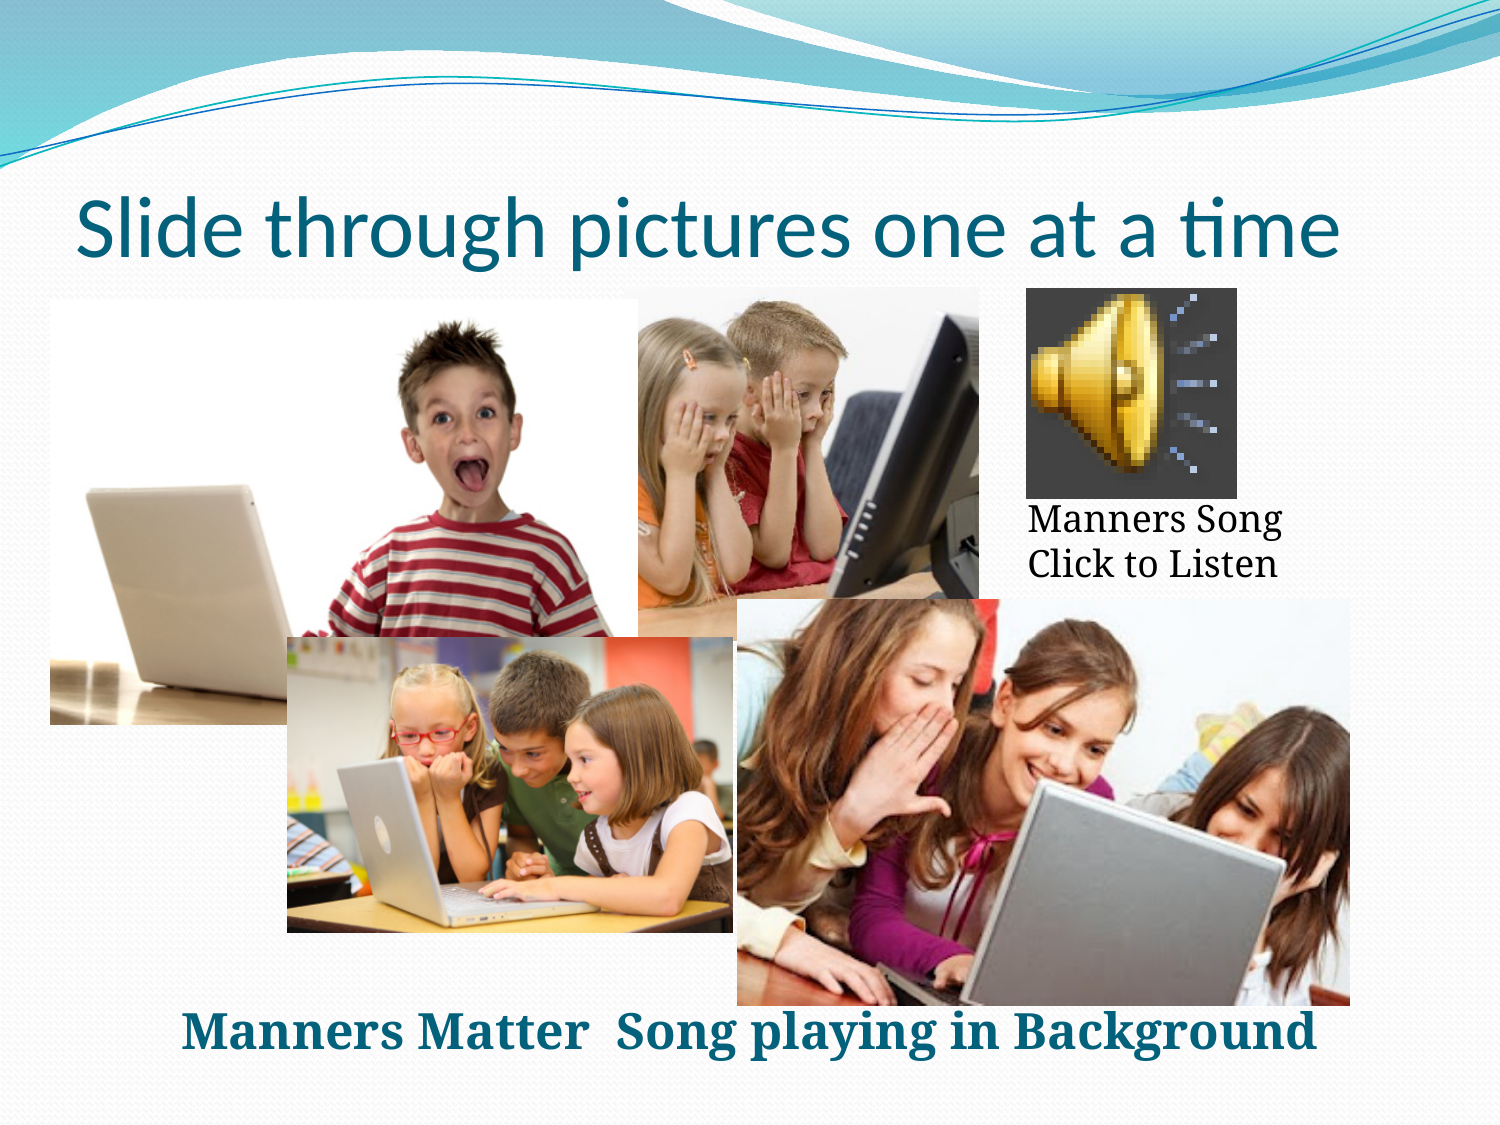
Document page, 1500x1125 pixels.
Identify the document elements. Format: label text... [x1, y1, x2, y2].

text_box Manners Song Click to Listen [1012, 487, 1325, 593]
picture [49, 299, 734, 934]
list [737, 599, 1351, 1006]
title Slide through pictures one at a time [75, 87, 1475, 275]
list Manners Matter Song playing in Background [87, 975, 1413, 1084]
picture [1024, 287, 1238, 501]
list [624, 287, 979, 636]
